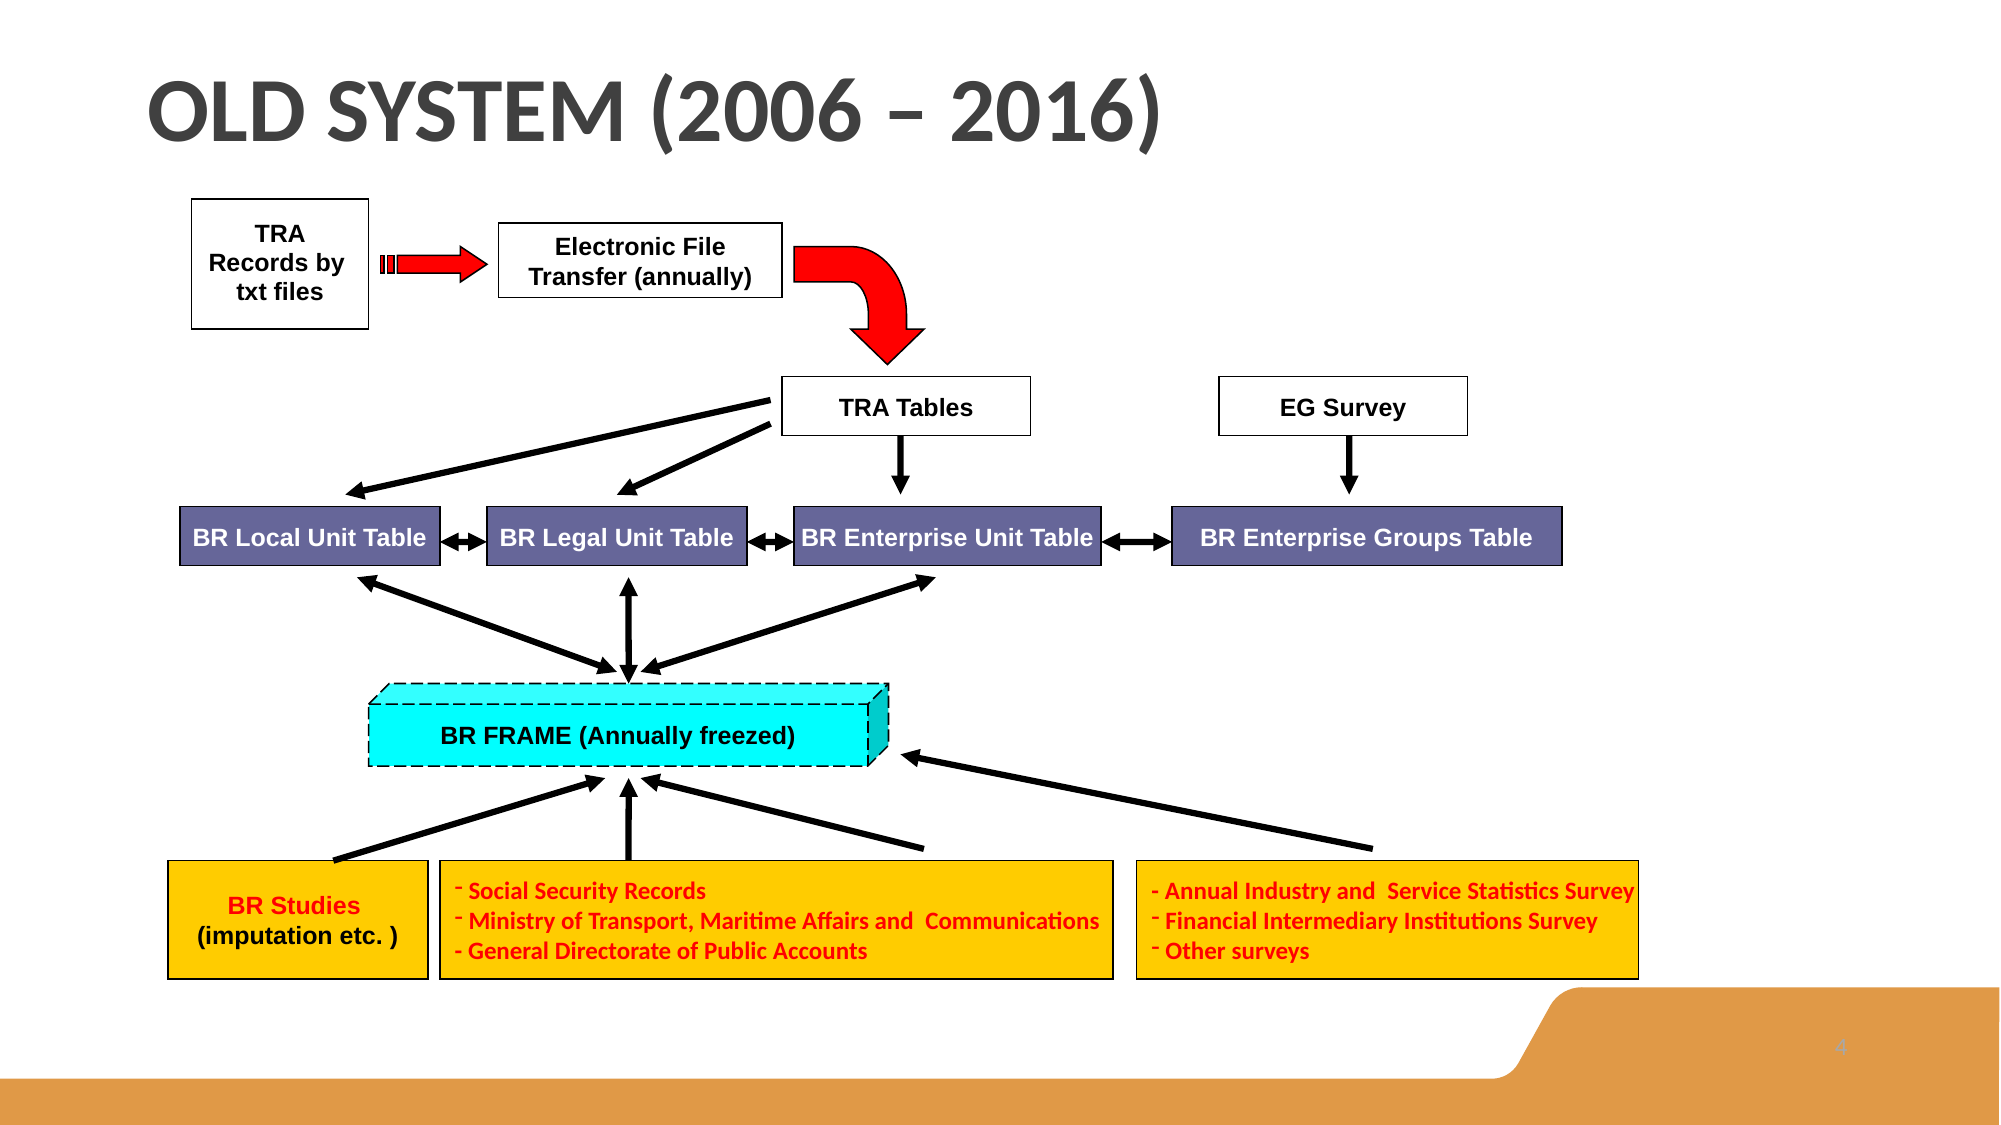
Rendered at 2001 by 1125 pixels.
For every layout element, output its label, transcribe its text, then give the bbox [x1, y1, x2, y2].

slide_number 4 [1412, 1015, 1863, 1076]
title Old system (2006 – 2016) [132, 35, 1858, 188]
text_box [167, 199, 1639, 979]
